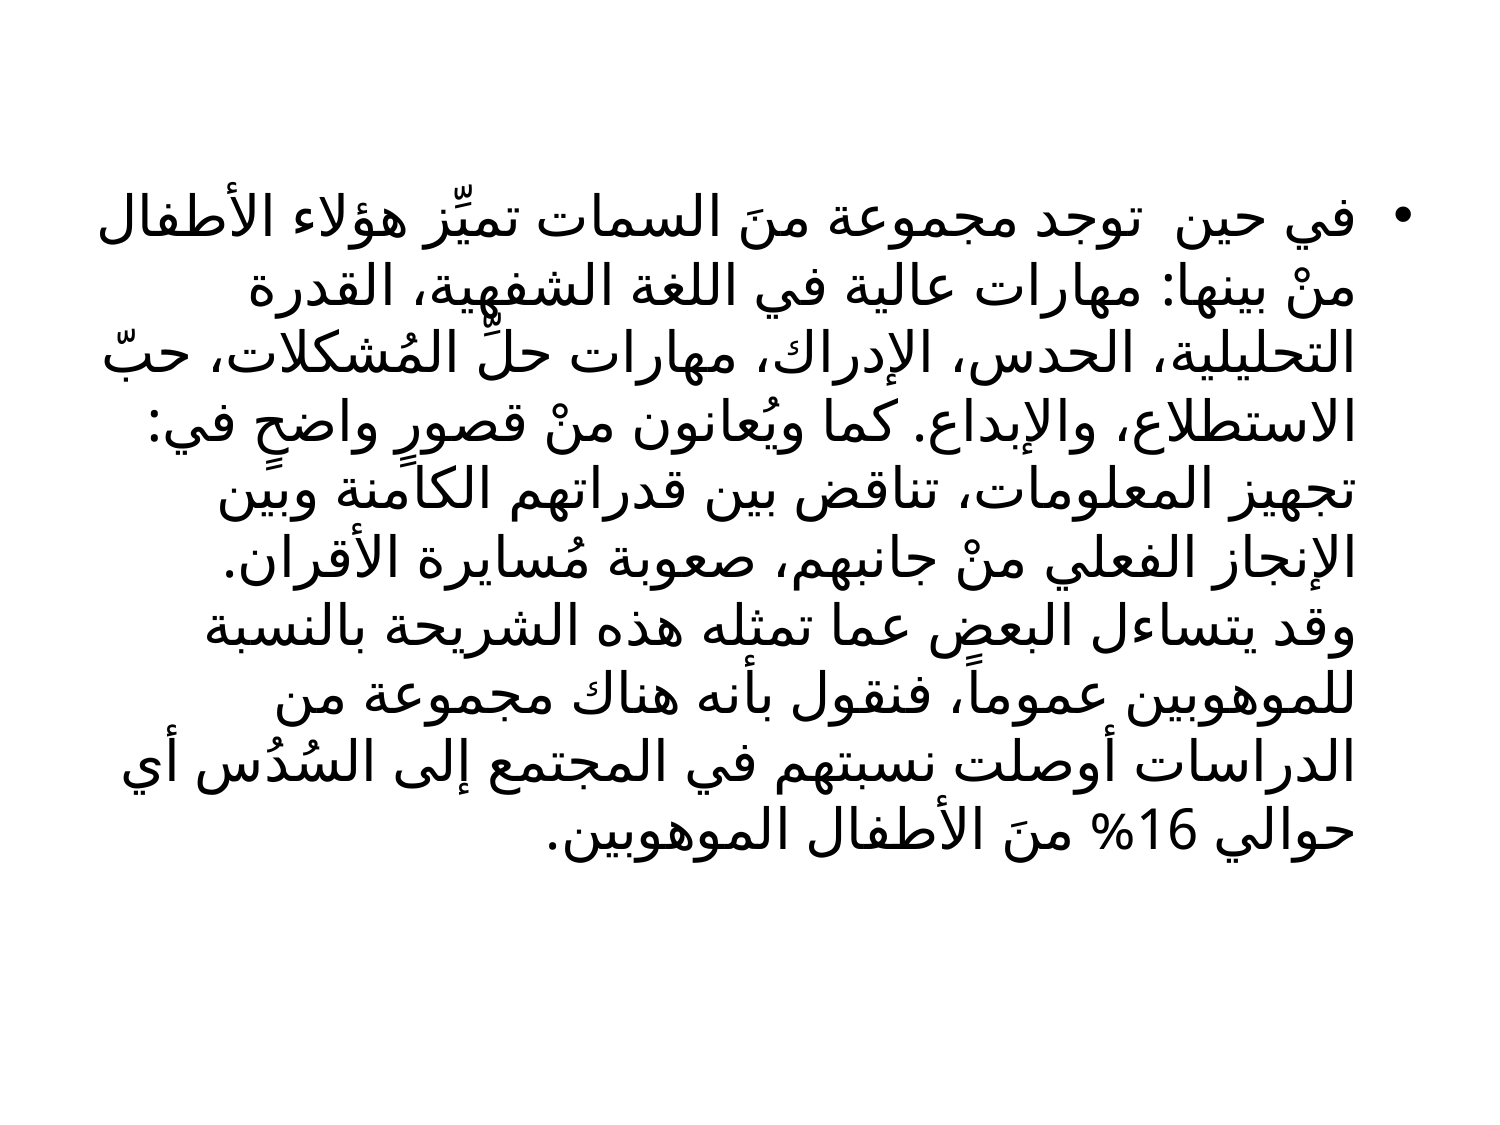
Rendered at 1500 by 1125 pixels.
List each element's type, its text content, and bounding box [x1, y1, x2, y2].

list في حين توجد مجموعة منَ السمات تميِّز هؤلاء الأطفال منْ بينها: مهارات عالية في اللغة الشفهية، القدرة التحليلية، الحدس، الإدراك، مهارات حلِّ المُشكلات، حبّ الاستطلاع، والإبداع. كما ويُعانون منْ قصورٍ واضحٍ في: تجهيز المعلومات، تناقض بين قدراتهم الكامنة وبين الإنجاز الفعلي منْ جانبهم، صعوبة مُسايرة الأقران. وقد يتساءل البعض عما تمثله هذه الشريحة بالنسبة للموهوبين عموماً، فنقول بأنه هناك مجموعة من الدراسات أوصلت نسبتهم في المجتمع إلى السُدُس أي حوالي 16% منَ الأطفال الموهوبين. [75, 172, 1425, 1005]
